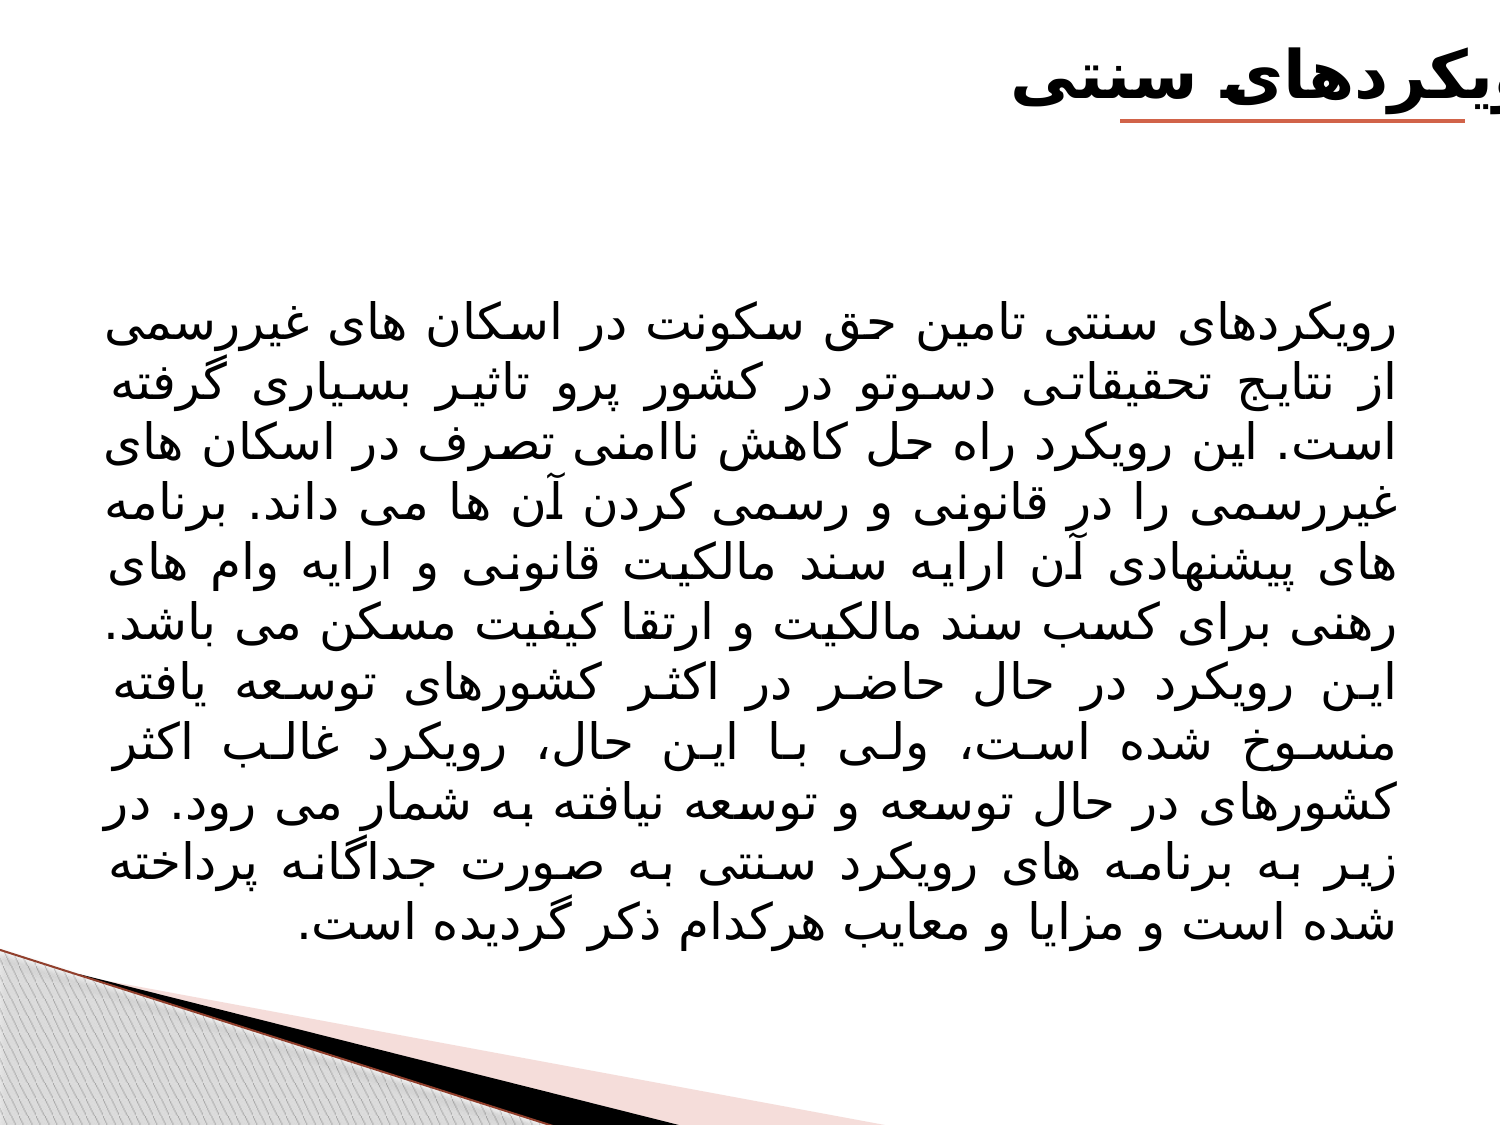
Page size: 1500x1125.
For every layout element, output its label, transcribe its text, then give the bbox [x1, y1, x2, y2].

text_box رویکردهای سنتی [996, 24, 1500, 120]
text_box رویکردهای سنتی تامین حق سکونت در اسکان های غیررسمی از نتایج تحقیقاتی دسوتو در کشور پرو تاثیر بسیاری گرفته است. این رویکرد راه حل کاهش ناامنی تصرف در اسکان های غیررسمی را در قانونی و رسمی کردن آن ها می داند. برنامه های پیشنهادی آن ارایه سند مالکیت قانونی و ارایه وام های رهنی برای کسب سند مالکیت و ارتقا کیفیت مسکن می باشد. این رویکرد در حال حاضر در اکثر کشورهای توسعه یافته منسوخ شده است، ولی با این حال، رویکرد غالب اکثر کشورهای در حال توسعه و توسعه نیافته به شمار می رود. در زیر به برنامه های رویکرد سنتی به صورت جداگانه پرداخته شده است و مزایا و معایب هرکدام ذکر گردیده است. [87, 282, 1413, 957]
